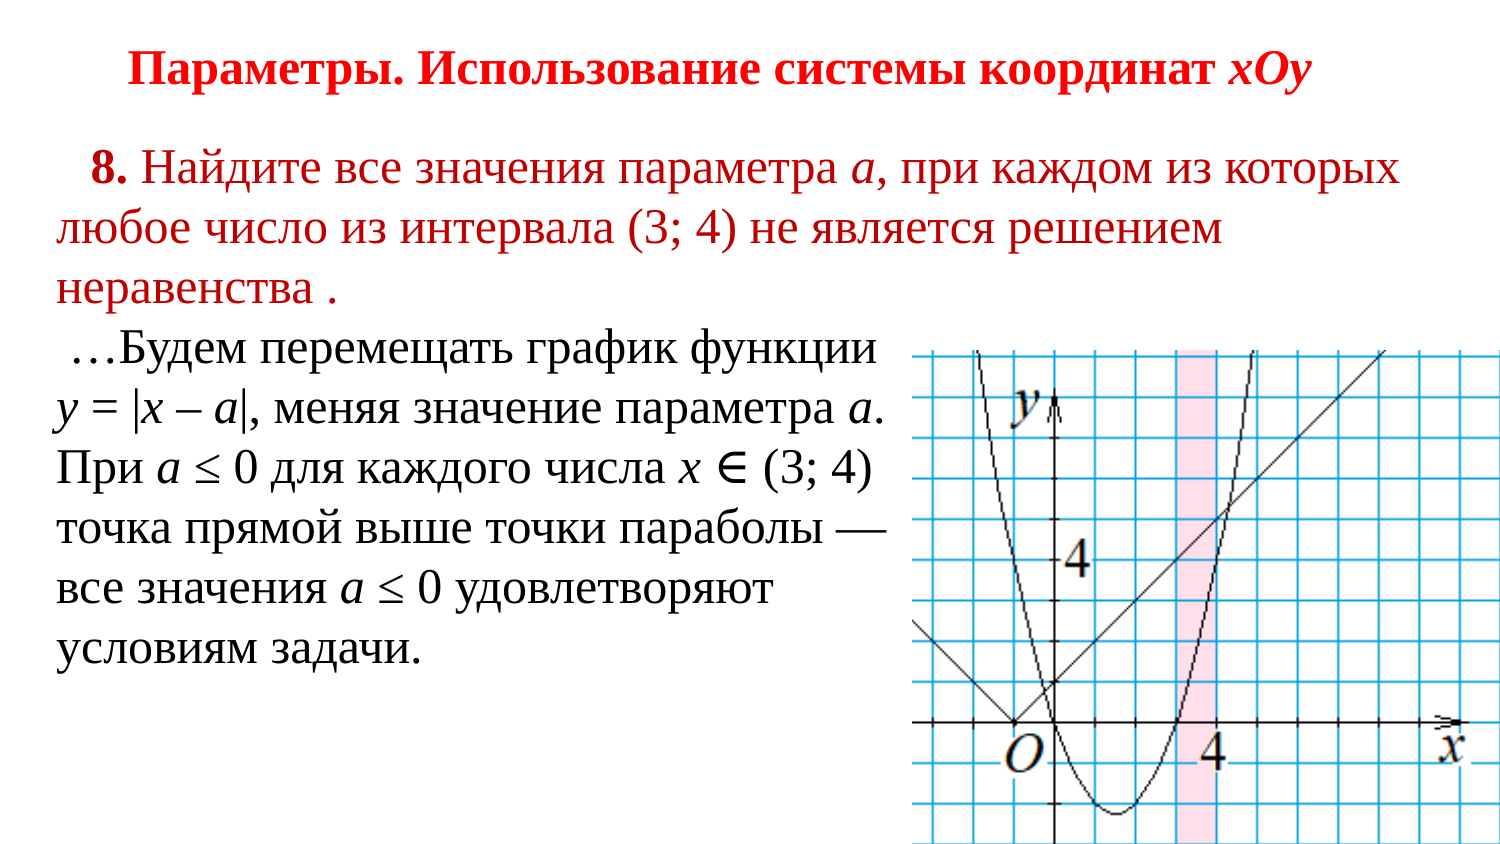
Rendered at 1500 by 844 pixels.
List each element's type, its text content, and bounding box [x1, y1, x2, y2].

title Параметры. Использование системы координат xOy [112, 32, 1376, 103]
picture [1137, 358, 1215, 477]
picture [1218, 358, 1500, 477]
picture [1218, 350, 1500, 355]
subtitle [41, 150, 1471, 800]
picture [1137, 480, 1500, 599]
picture [912, 350, 1053, 355]
picture [1056, 350, 1134, 355]
picture [1137, 350, 1215, 355]
picture [912, 358, 1500, 844]
